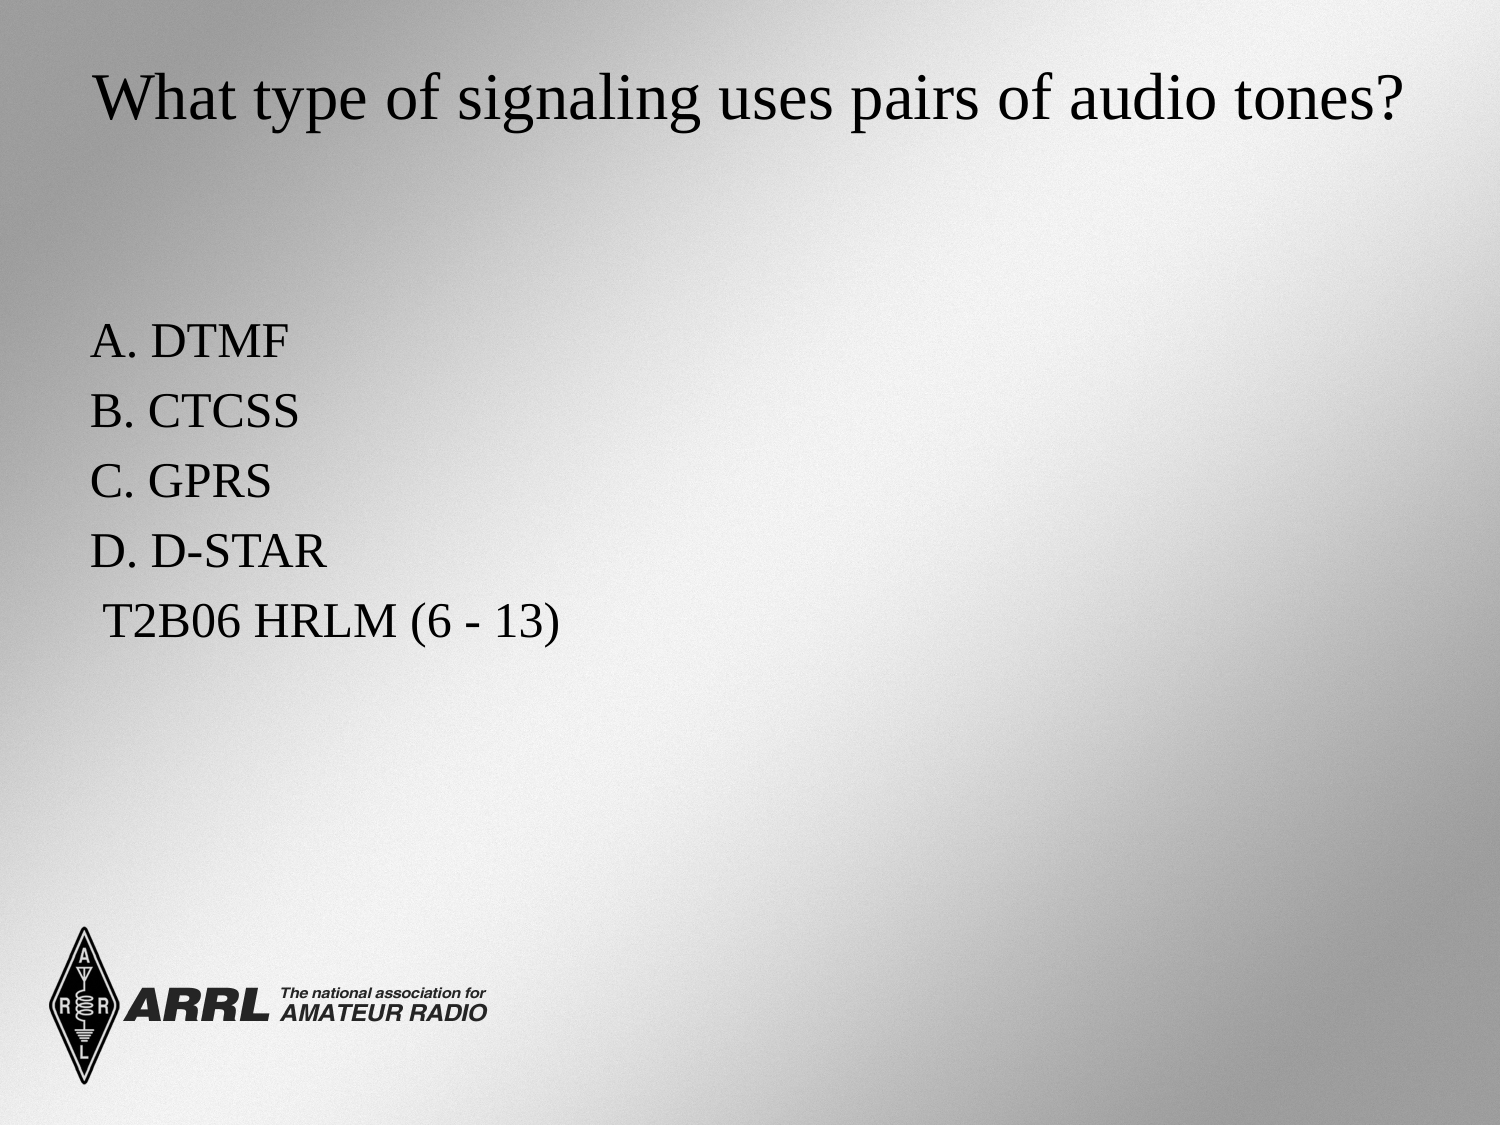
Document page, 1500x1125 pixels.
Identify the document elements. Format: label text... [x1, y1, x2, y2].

list A. DTMF B. CTCSS C. GPRS D. D-STAR T2B06 HRLM (6 - 13) [75, 299, 1425, 1005]
title What type of signaling uses pairs of audio tones? [75, 45, 1425, 233]
picture [0, 0, 1500, 1125]
